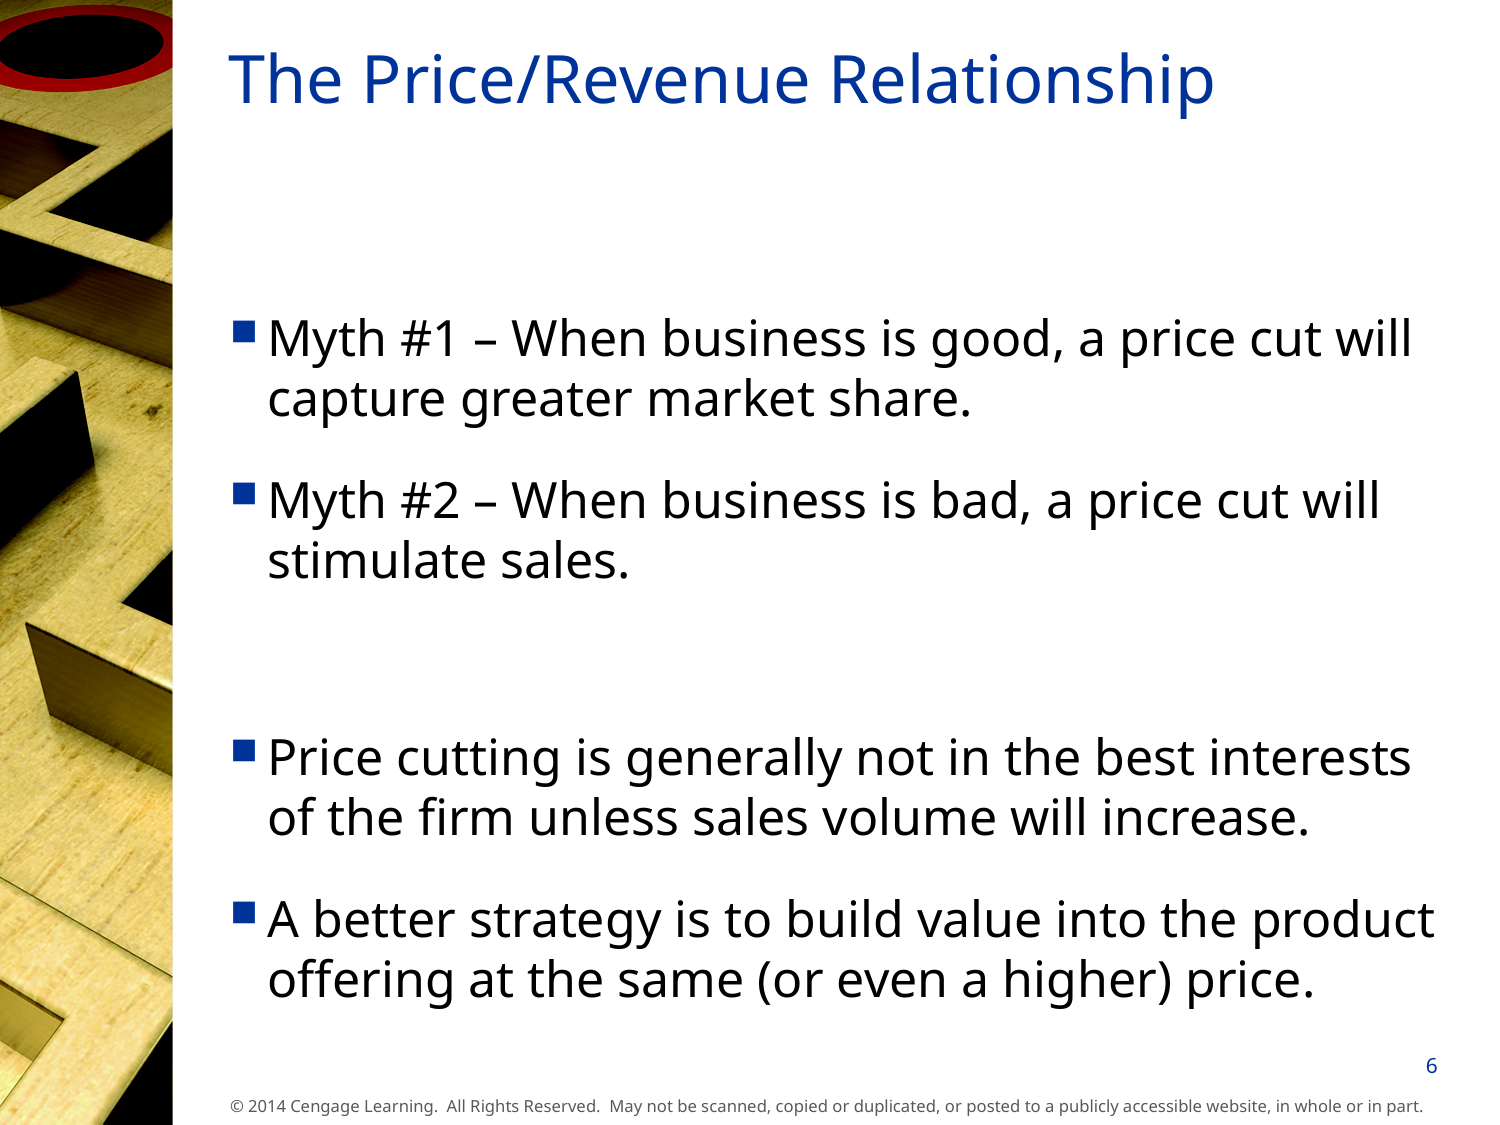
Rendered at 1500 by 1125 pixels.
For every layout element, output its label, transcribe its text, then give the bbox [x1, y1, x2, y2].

title The Price/Revenue Relationship [213, 29, 1454, 213]
slide_number 6 [1386, 1037, 1478, 1097]
list Myth #1 – When business is good, a price cut will capture greater market share. Myth #2 – When business is bad, a price cut will stimulate sales. Price cutting is generally not in the best interests of the firm unless sales volume will increase. A better strategy is to build value into the product offering at the same (or even a higher) price. [215, 212, 1478, 1097]
picture [0, 0, 173, 1125]
